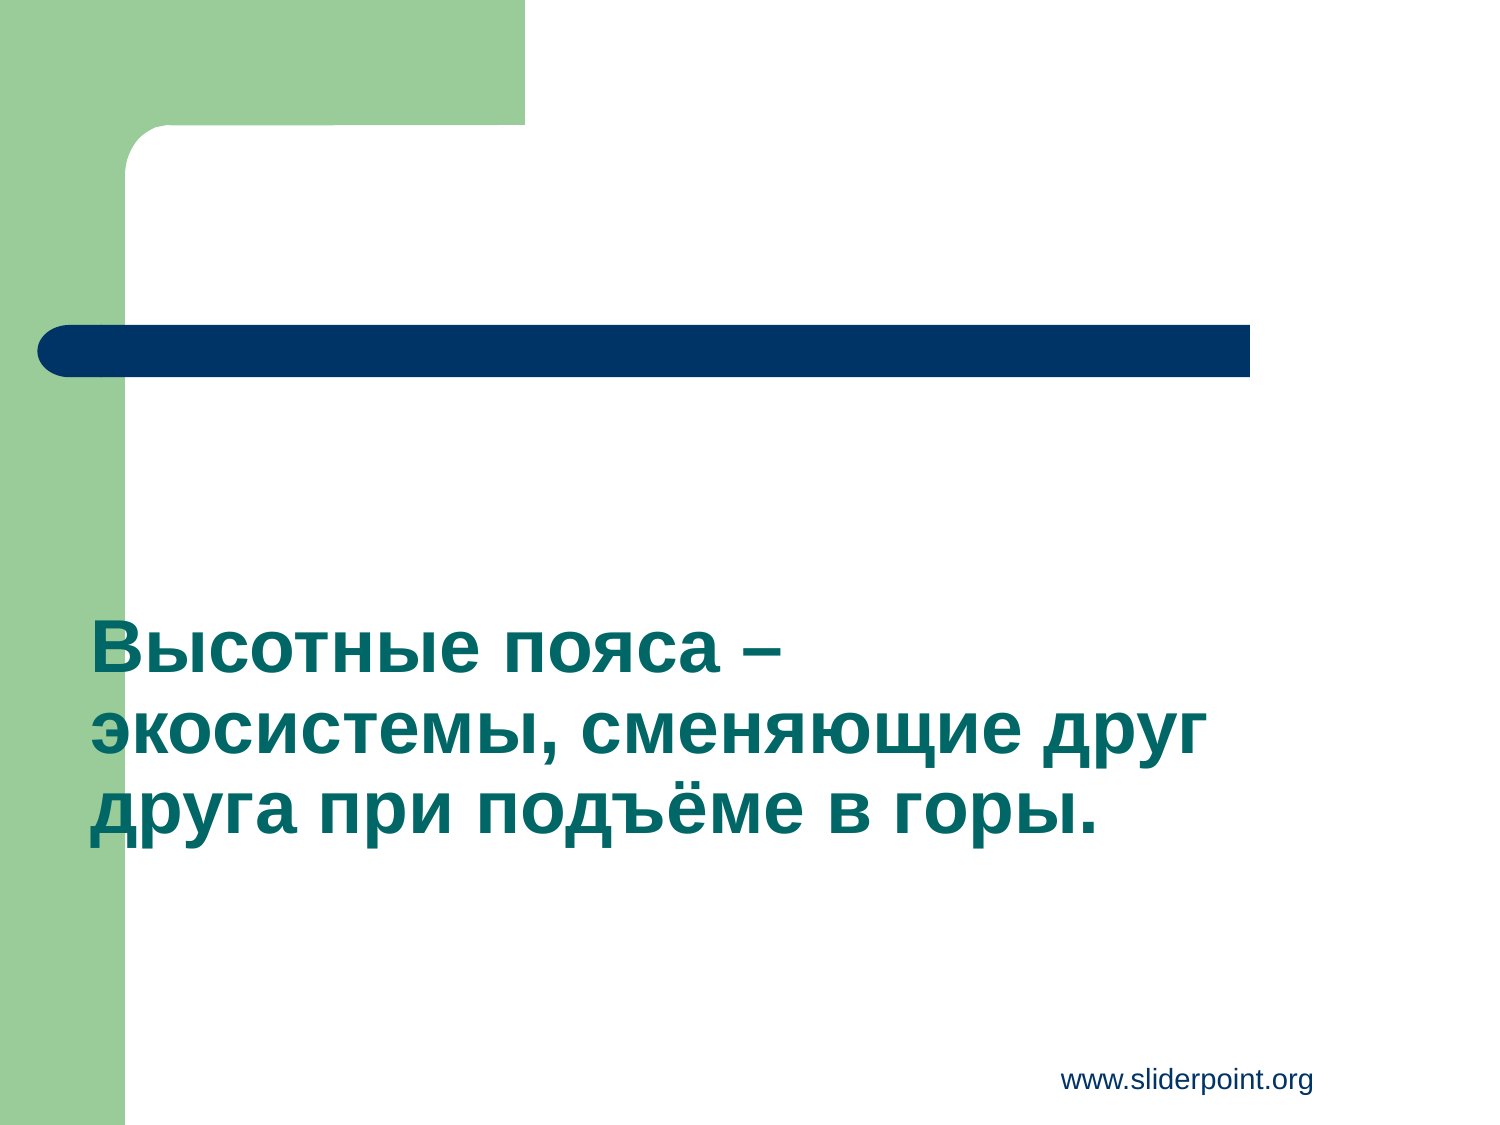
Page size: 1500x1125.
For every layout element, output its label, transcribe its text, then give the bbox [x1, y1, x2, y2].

footer www.sliderpoint.org [949, 1024, 1426, 1104]
title Высотные пояса – экосистемы, сменяющие друг друга при подъёме в горы. [74, 44, 1400, 859]
